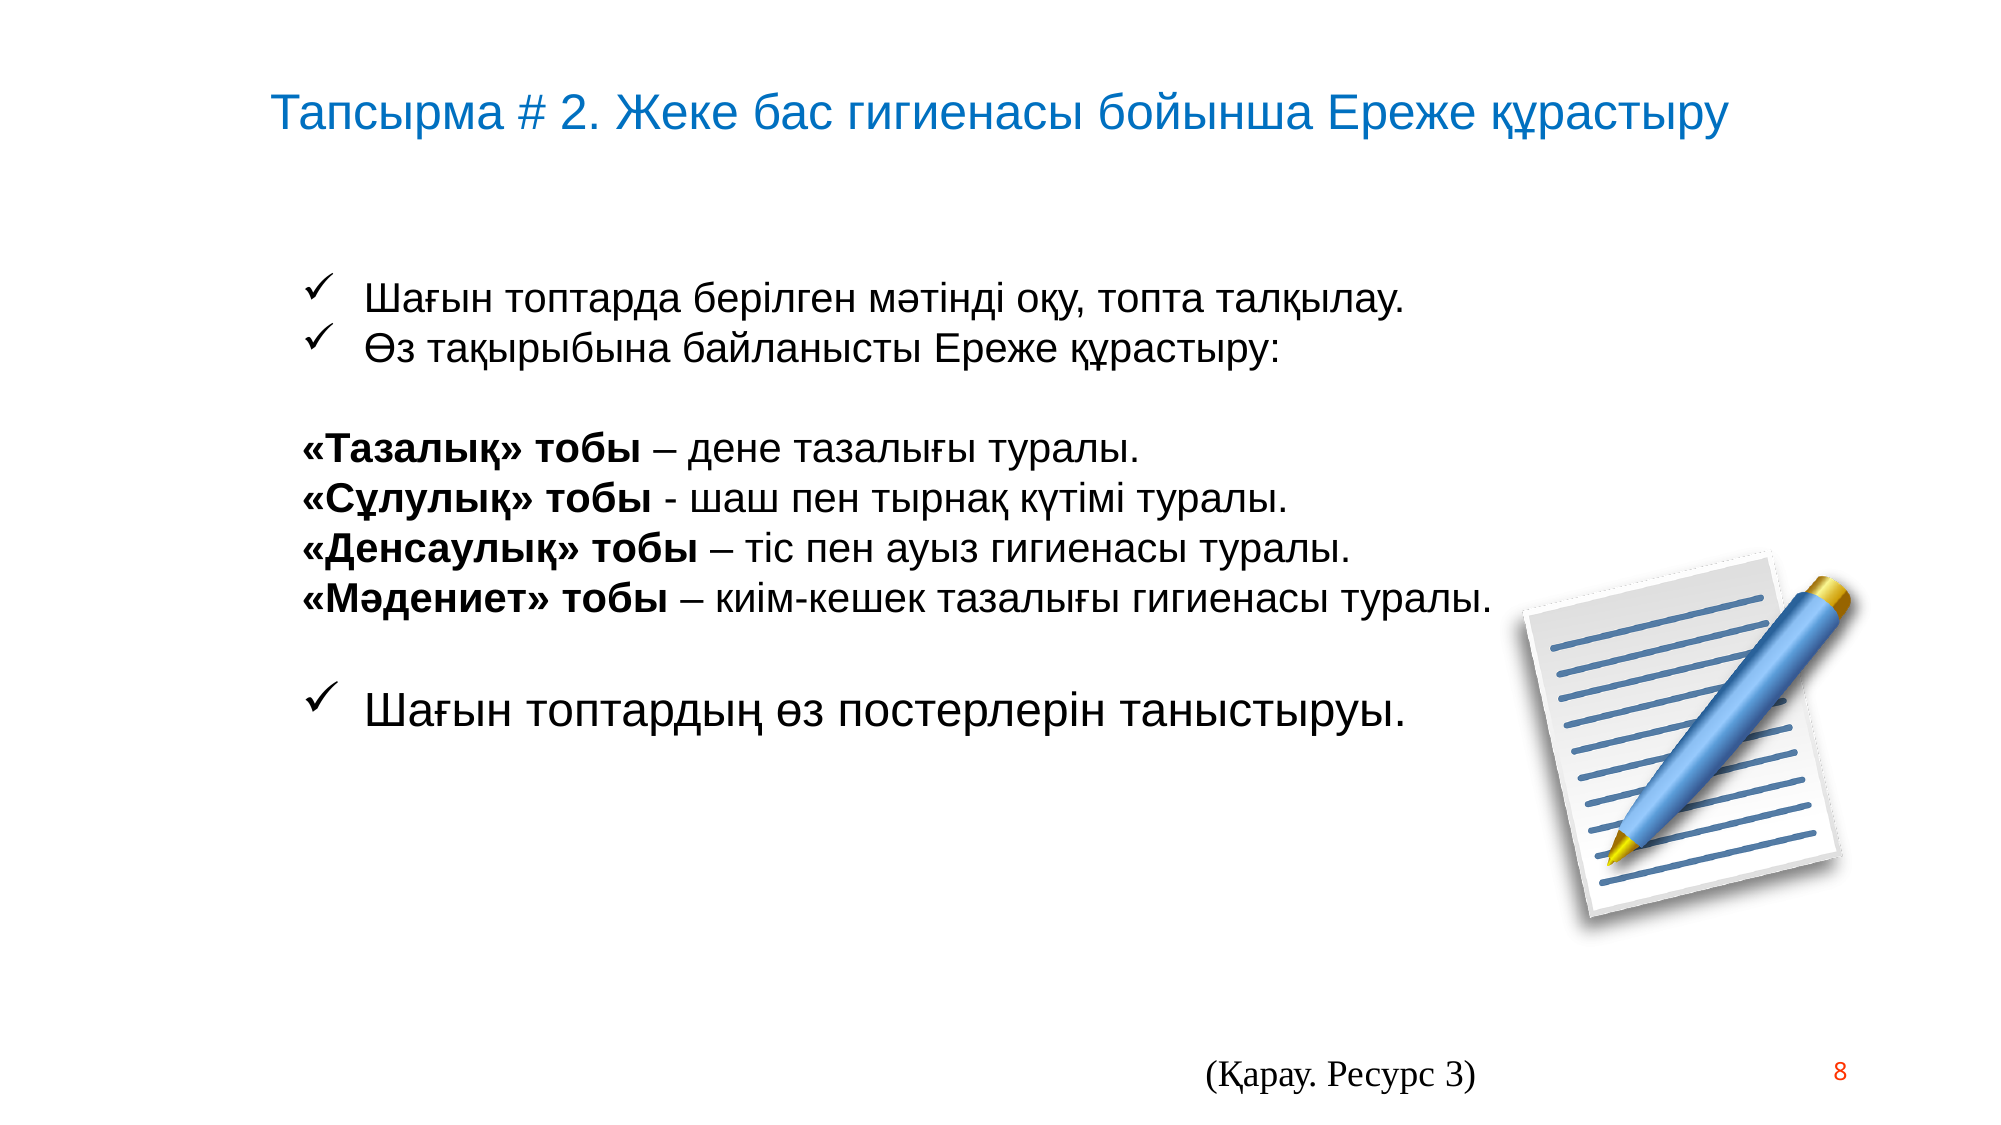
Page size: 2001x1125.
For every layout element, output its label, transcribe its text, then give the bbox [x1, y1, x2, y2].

title Тапсырма # 2. Жеке бас гигиенасы бойынша Ереже құрастыру [249, 35, 1750, 193]
text_box Шағын топтарда берілген мәтінді оқу, топта талқылау. Өз тақырыбына байланысты Ереже құрастыру: «Тазалық» тобы – дене тазалығы туралы. «Сұлулық» тобы - шаш пен тырнақ күтімі туралы. «Денсаулық» тобы – тіс пен ауыз гигиенасы туралы. «Мәдениет» тобы – киім-кешек тазалығы гигиенасы туралы. Шағын топтардың өз постерлерін таныстыруы. [287, 263, 1638, 743]
slide_number 8 [1412, 1042, 1863, 1103]
picture [1495, 542, 1873, 951]
text_box (Қарау. Ресурс 3) [1193, 1042, 1799, 1101]
